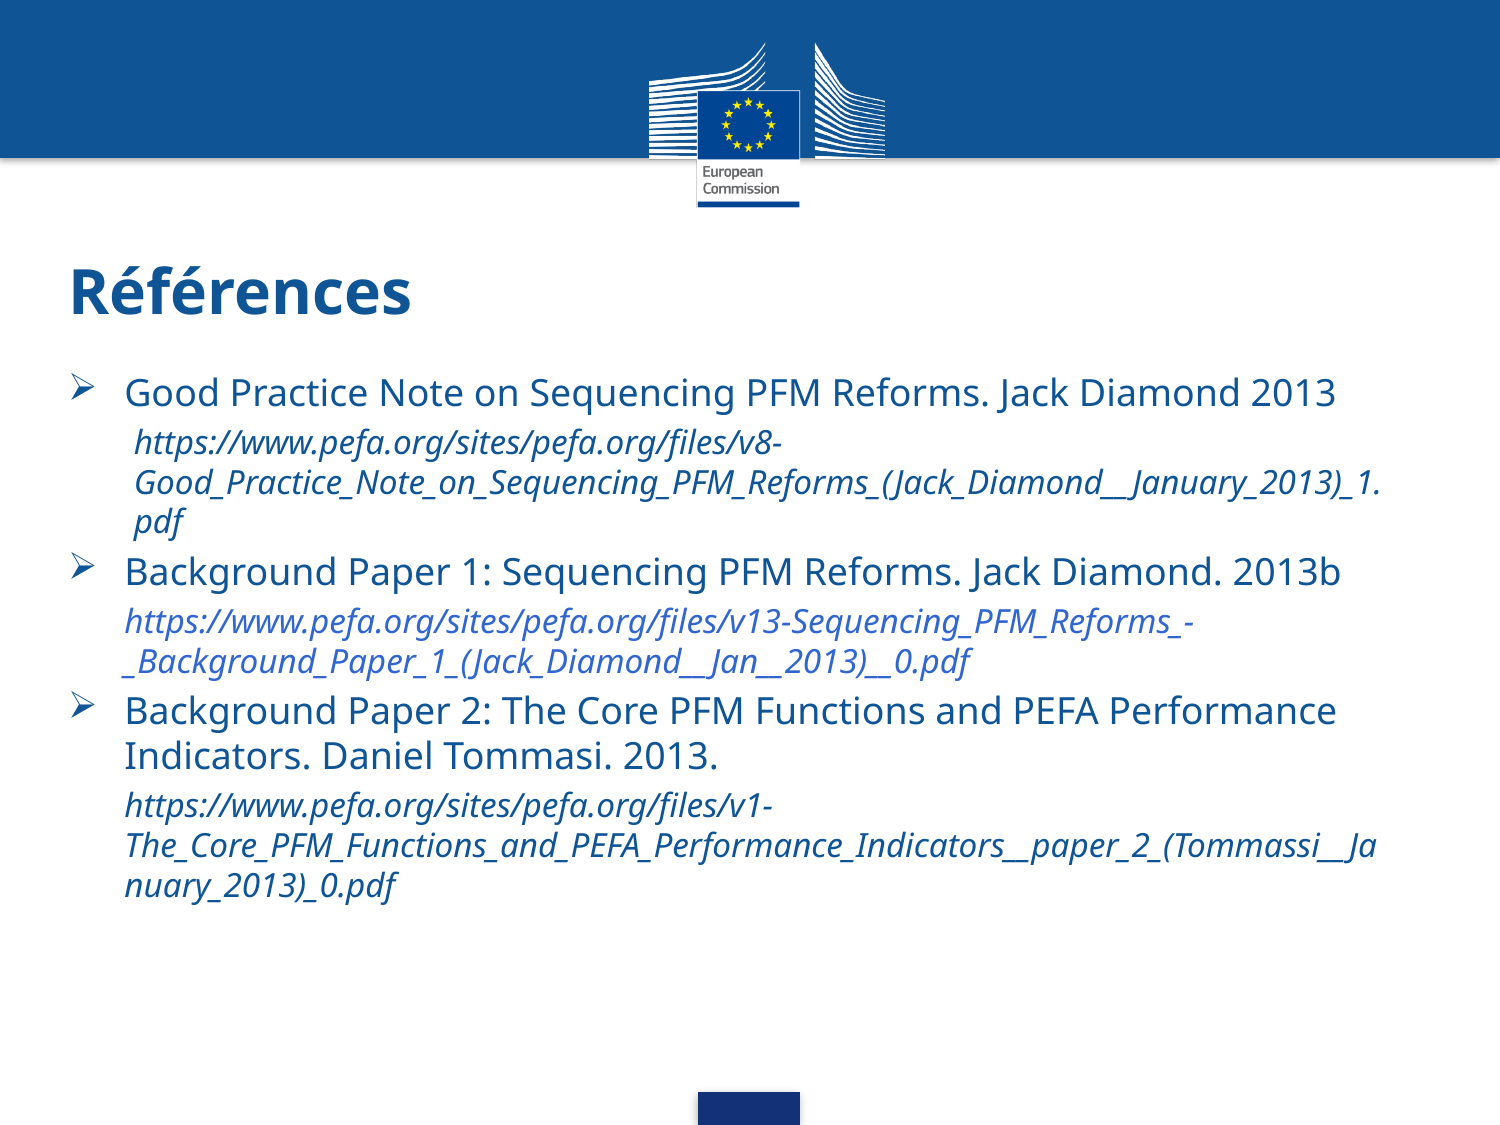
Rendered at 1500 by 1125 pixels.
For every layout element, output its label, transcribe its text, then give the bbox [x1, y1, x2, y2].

list Good Practice Note on Sequencing PFM Reforms. Jack Diamond 2013 https://www.pefa.org/sites/pefa.org/files/v8-Good_Practice_Note_on_Sequencing_PFM_Reforms_(Jack_Diamond__January_2013)_1.pdf Background Paper 1: Sequencing PFM Reforms. Jack Diamond. 2013b https://www.pefa.org/sites/pefa.org/files/v13-Sequencing_PFM_Reforms_-_Background_Paper_1_(Jack_Diamond__Jan__2013)__0.pdf Background Paper 2: The Core PFM Functions and PEFA Performance Indicators. Daniel Tommasi. 2013. https://www.pefa.org/sites/pefa.org/files/v1-The_Core_PFM_Functions_and_PEFA_Performance_Indicators__paper_2_(Tommassi__January_2013)_0.pdf [53, 385, 1404, 1059]
picture [649, 42, 885, 196]
title Références [52, 196, 1479, 385]
